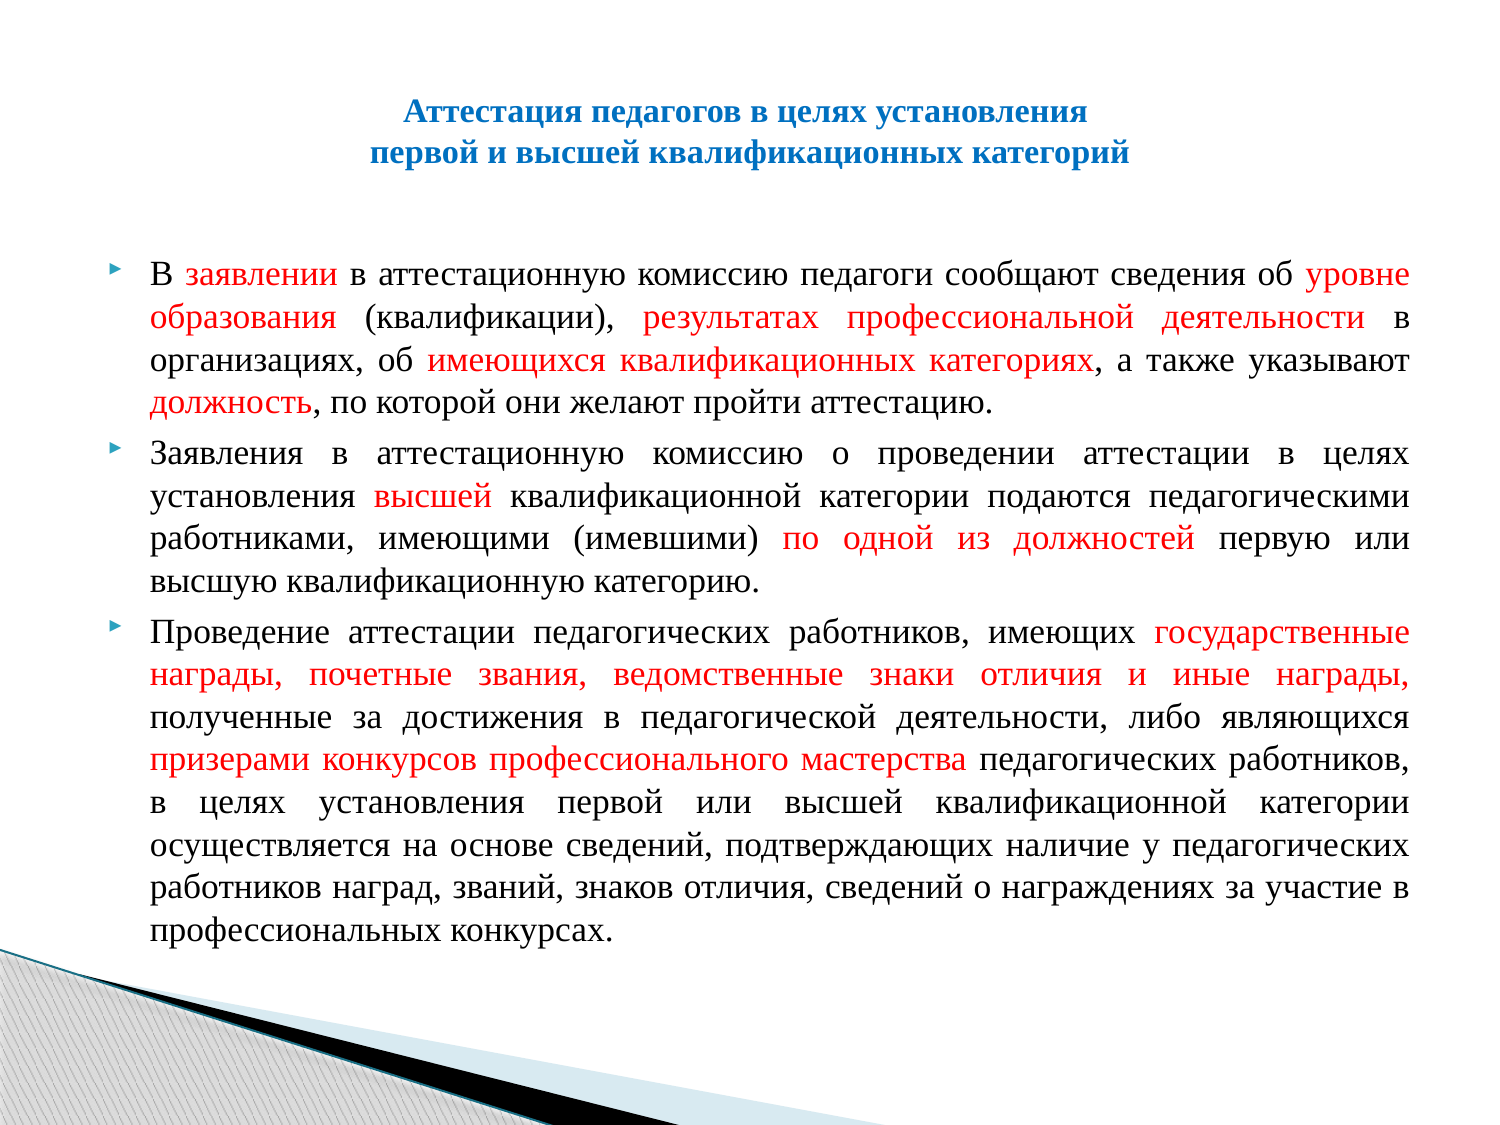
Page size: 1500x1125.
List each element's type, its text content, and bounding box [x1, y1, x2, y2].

title Аттестация педагогов в целях установления первой и высшей квалификационных категорий [75, 45, 1425, 233]
list В заявлении в аттестационную комиссию педагоги сообщают сведения об уровне образования (квалификации), результатах профессиональной деятельности в организациях, об имеющихся квалификационных категориях, а также указывают должность, по которой они желают пройти аттестацию. Заявления в аттестационную комиссию о проведении аттестации в целях установления высшей квалификационной категории подаются педагогическими работниками, имеющими (имевшими) по одной из должностей первую или высшую квалификационную категорию. Проведение аттестации педагогических работников, имеющих государственные награды, почетные звания, ведомственные знаки отличия и иные награды, полученные за достижения в педагогической деятельности, либо являющихся призерами конкурсов профессионального мастерства педагогических работников, в целях установления первой или высшей квалификационной категории осуществляется на основе сведений, подтверждающих наличие у педагогических работников наград, званий, знаков отличия, сведений о награждениях за участие в профессиональных конкурсах. [75, 243, 1425, 986]
